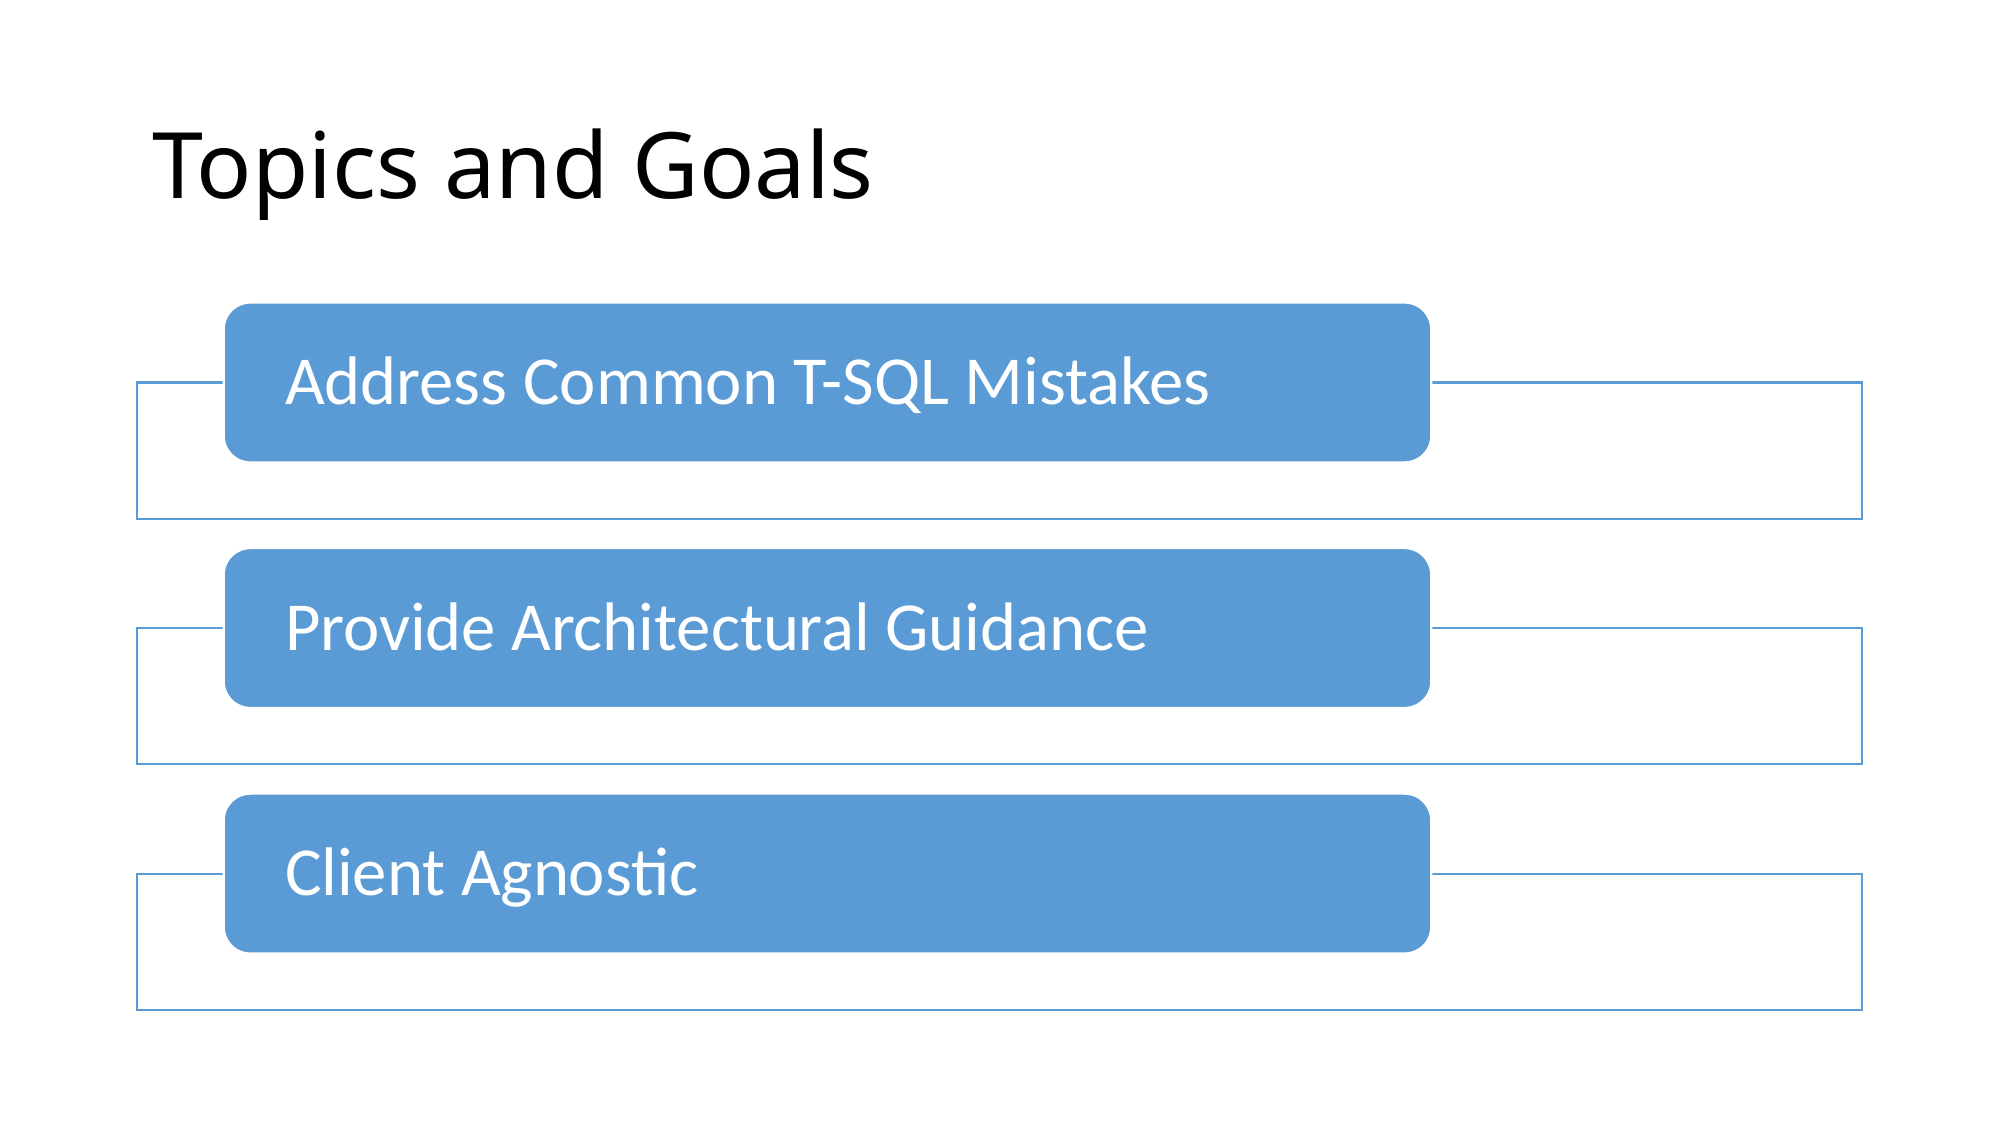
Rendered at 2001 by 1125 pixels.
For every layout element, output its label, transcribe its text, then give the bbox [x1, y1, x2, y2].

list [137, 299, 1863, 1014]
title Topics and Goals [137, 59, 1863, 278]
